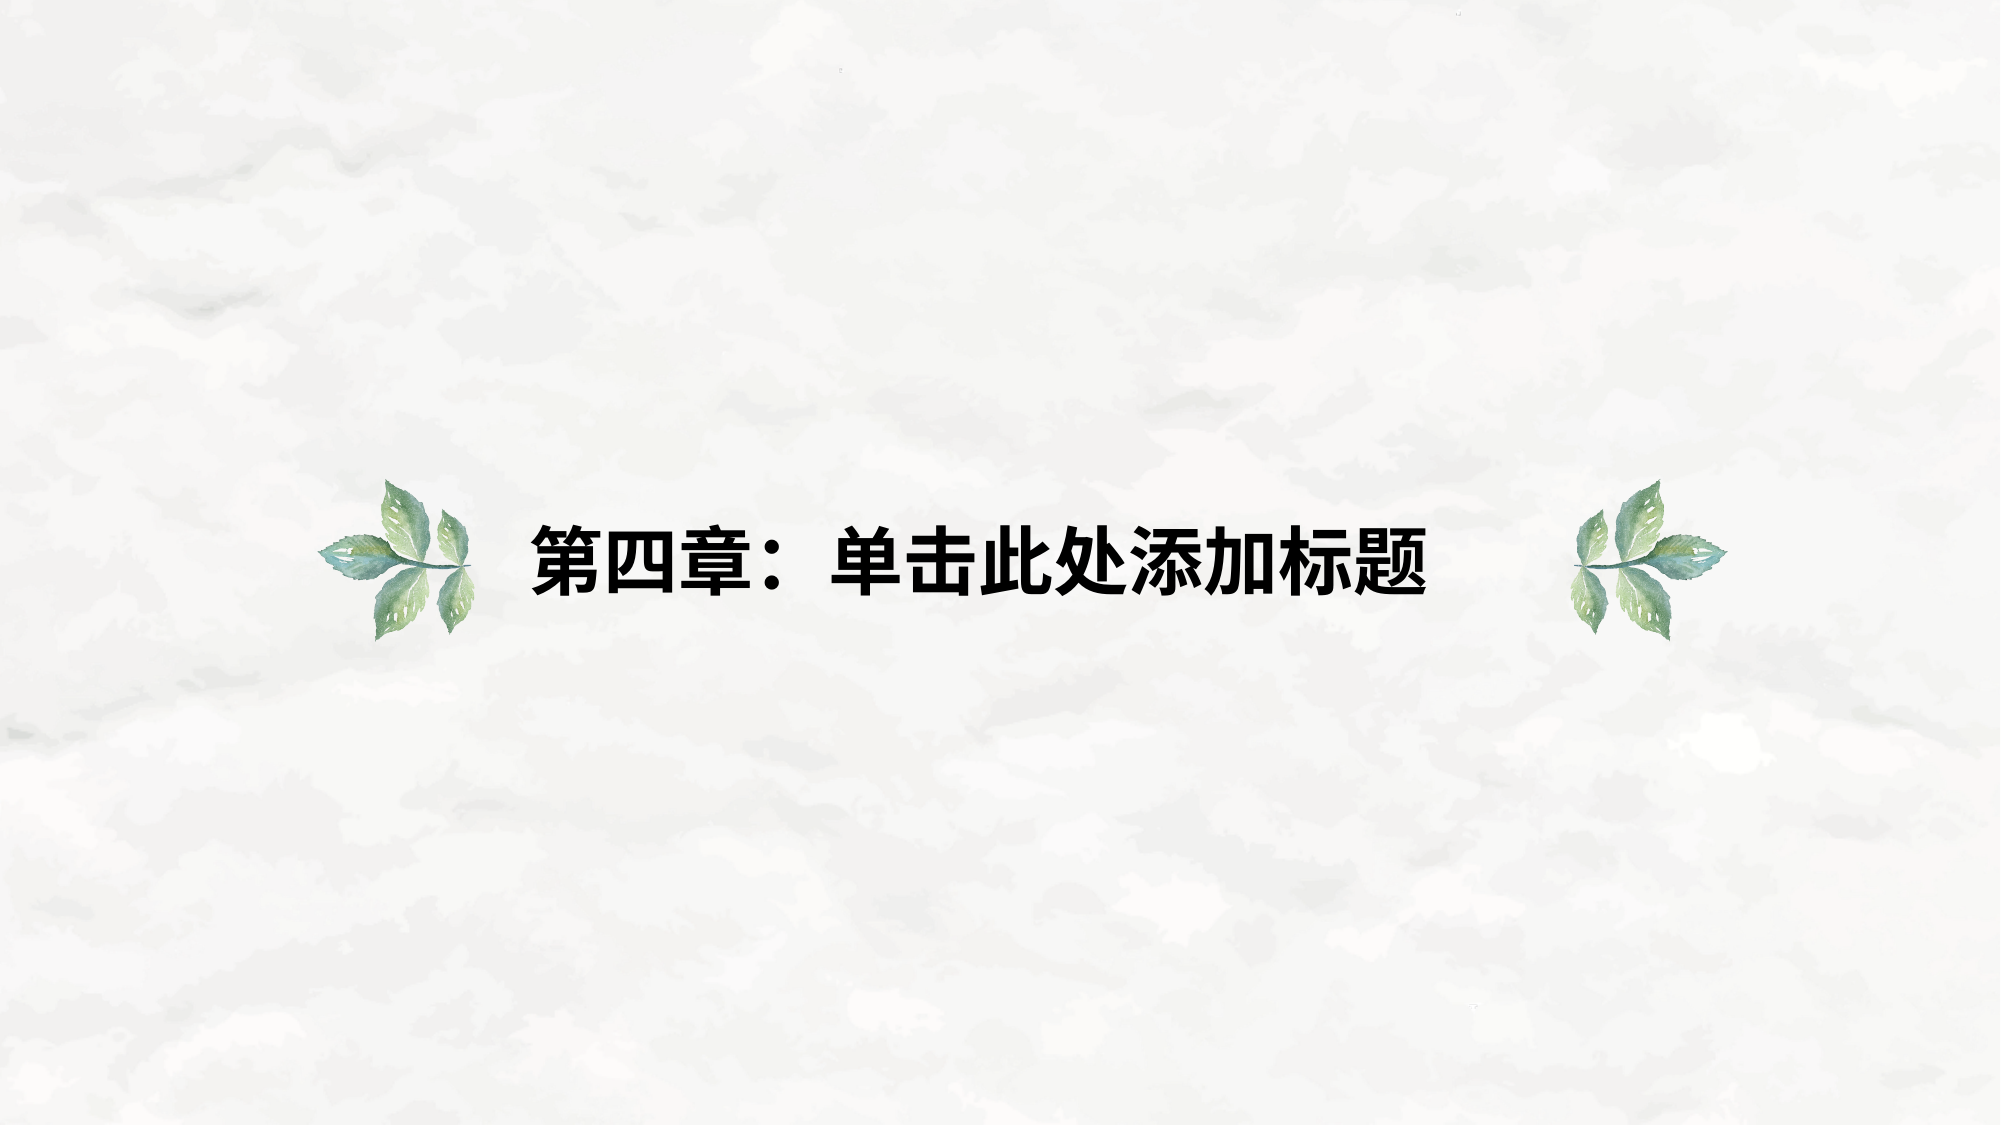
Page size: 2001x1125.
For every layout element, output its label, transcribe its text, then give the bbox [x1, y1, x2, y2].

text_box 第四章：单击此处添加标题 [514, 507, 1532, 612]
picture [0, 0, 2001, 1125]
